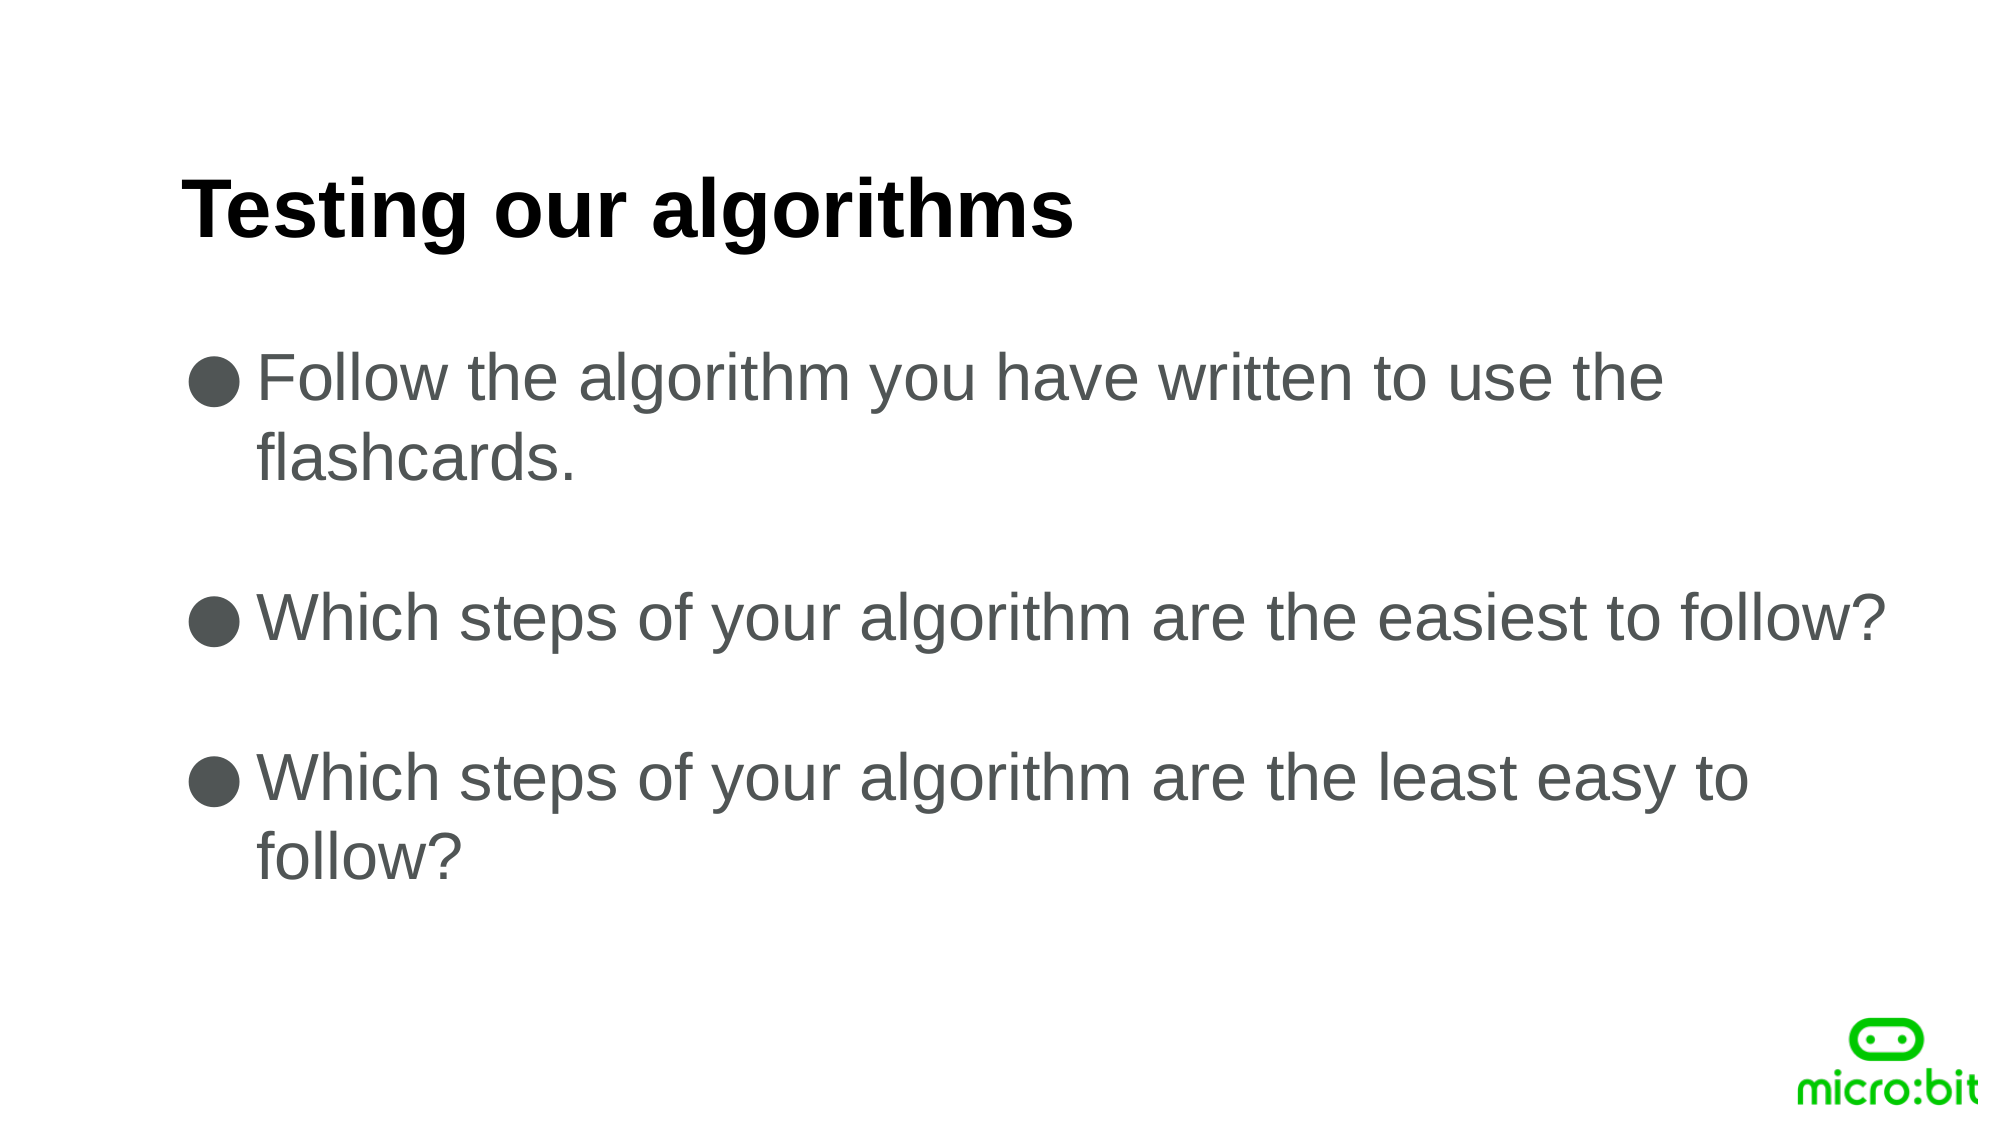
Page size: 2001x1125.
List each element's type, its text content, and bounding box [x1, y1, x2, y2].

text_box Testing our algorithms Follow the algorithm you have written to use the flashcards. Which steps of your algorithm are the easiest to follow? Which steps of your algorithm are the least easy to follow? [166, 60, 1918, 884]
picture [1797, 1017, 1978, 1106]
